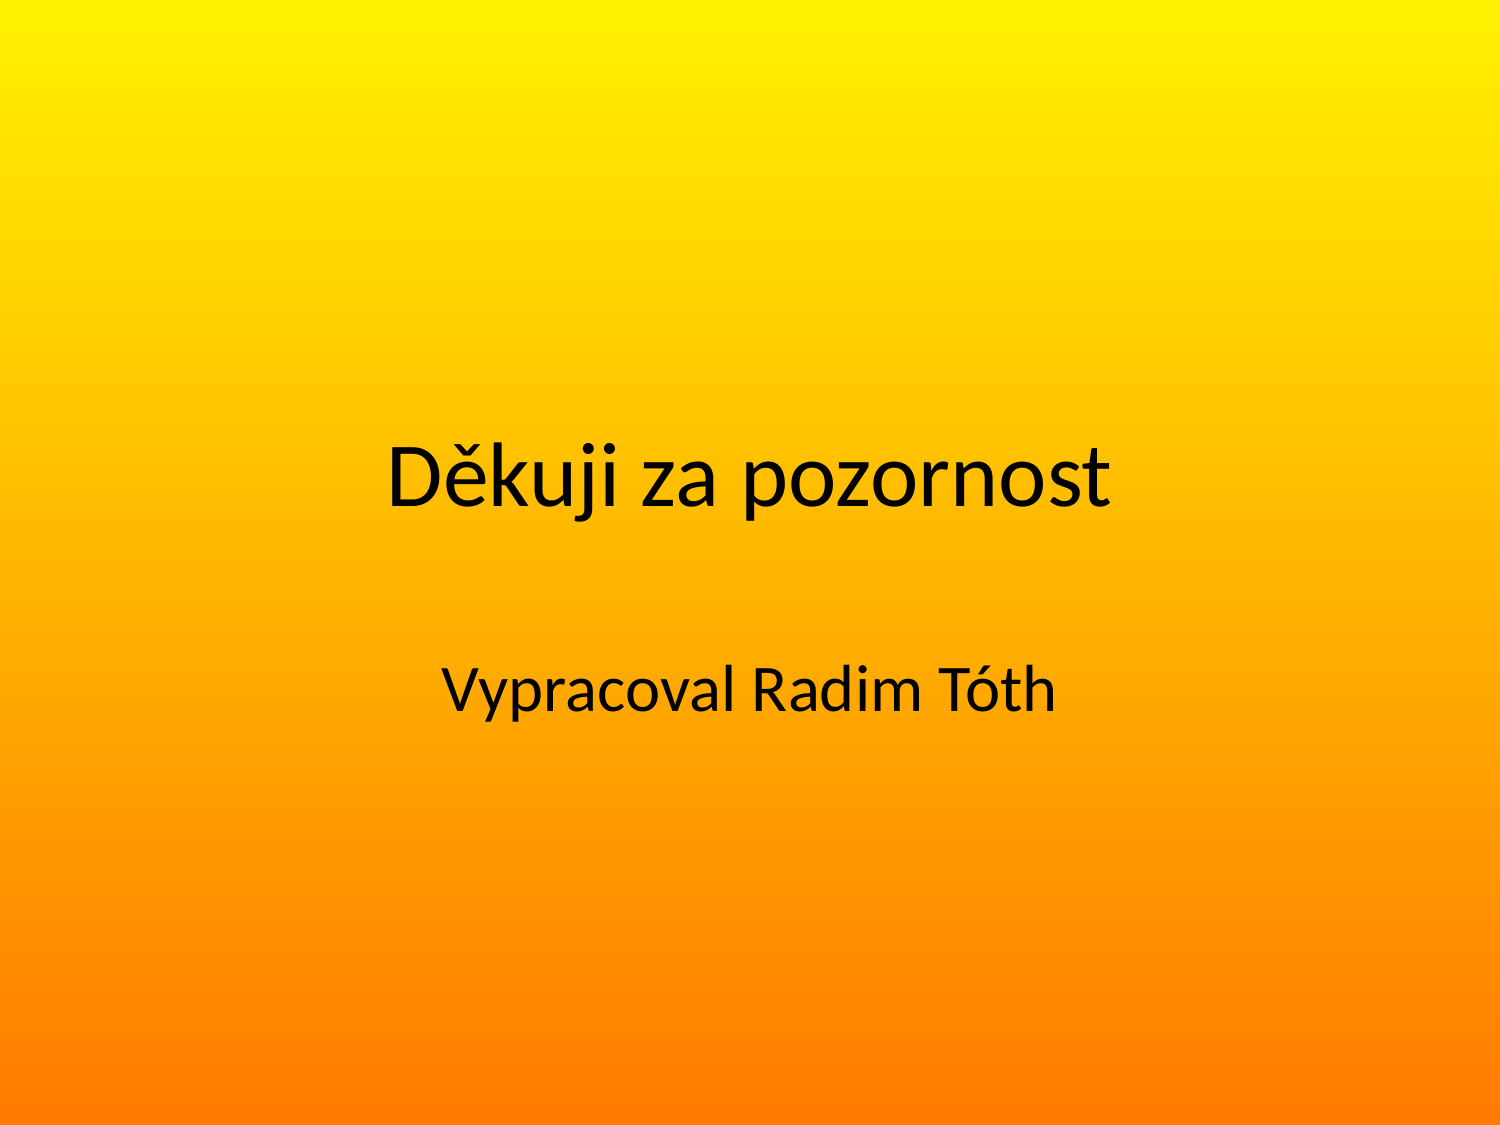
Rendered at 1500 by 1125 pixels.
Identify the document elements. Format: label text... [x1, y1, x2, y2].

subtitle Vypracoval Radim Tóth [225, 637, 1275, 925]
title Děkuji za pozornost [112, 349, 1388, 591]
